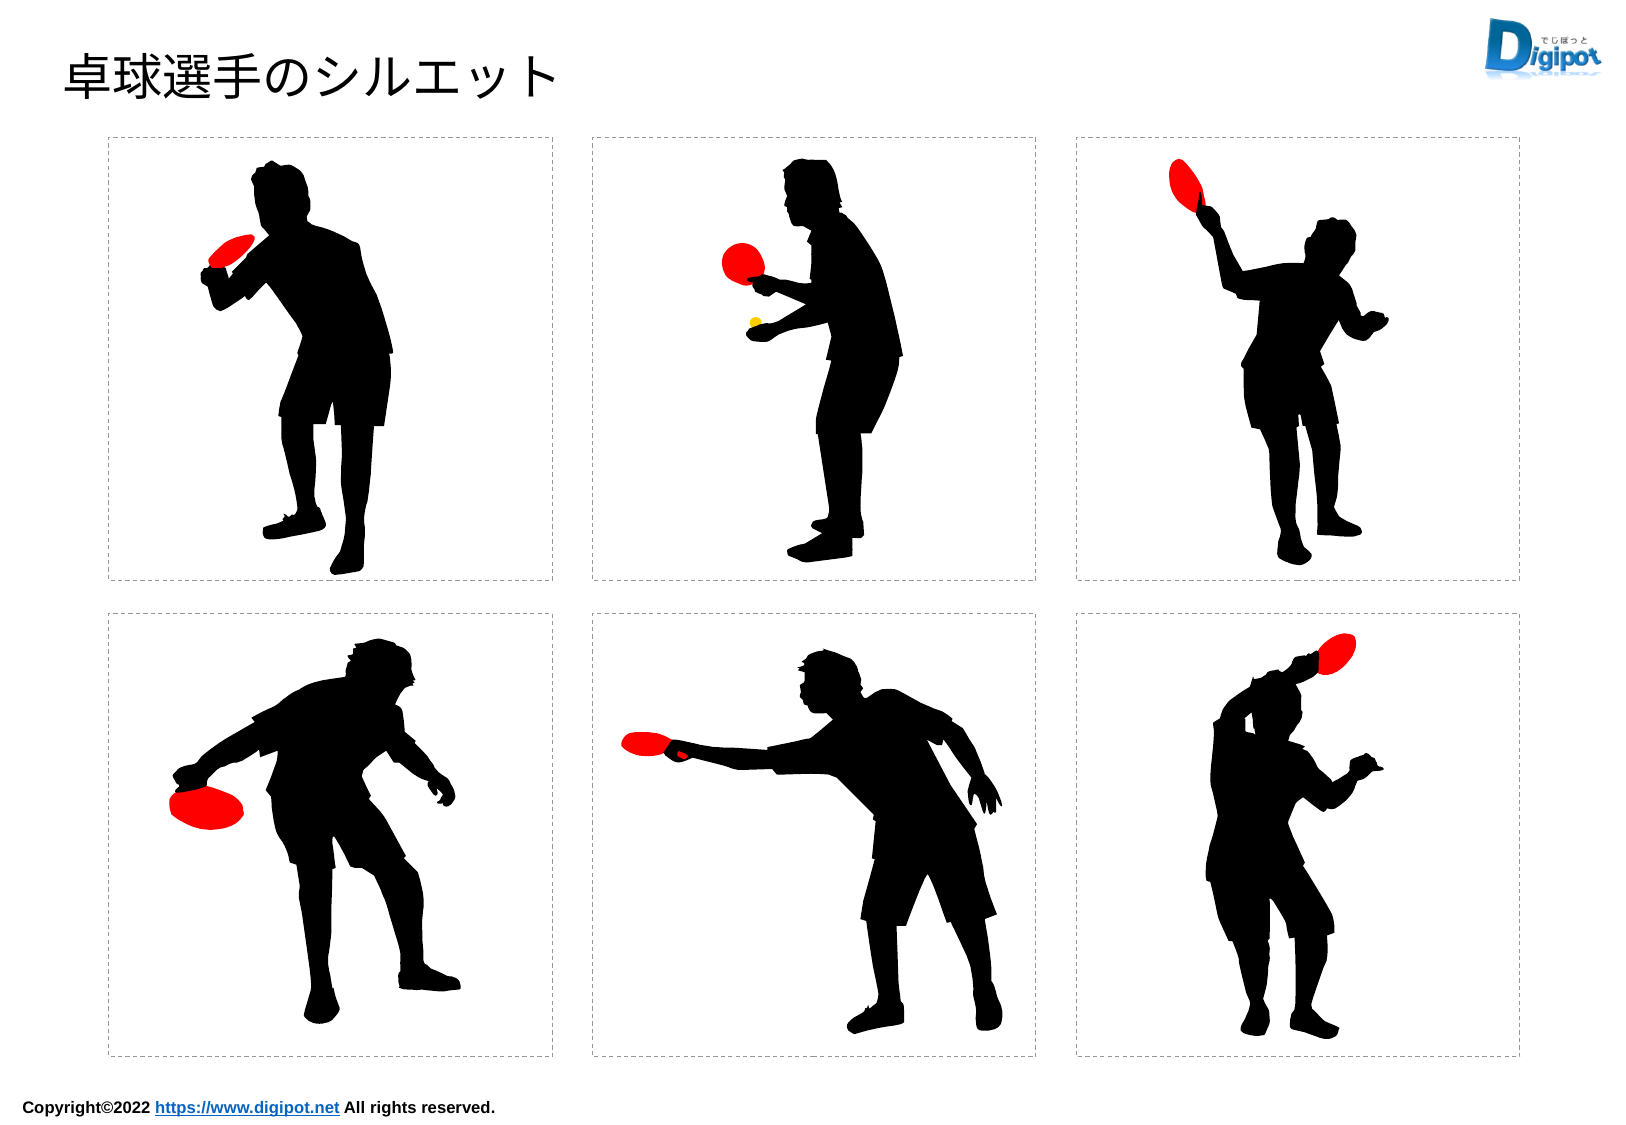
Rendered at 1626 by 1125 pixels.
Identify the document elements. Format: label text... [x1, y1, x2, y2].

text_box 卓球選手のシルエット [47, 38, 578, 113]
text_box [169, 638, 461, 1024]
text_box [200, 160, 394, 575]
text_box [1169, 158, 1389, 566]
picture [1485, 18, 1602, 82]
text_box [721, 158, 903, 563]
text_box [621, 648, 1003, 1035]
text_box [1205, 633, 1384, 1039]
